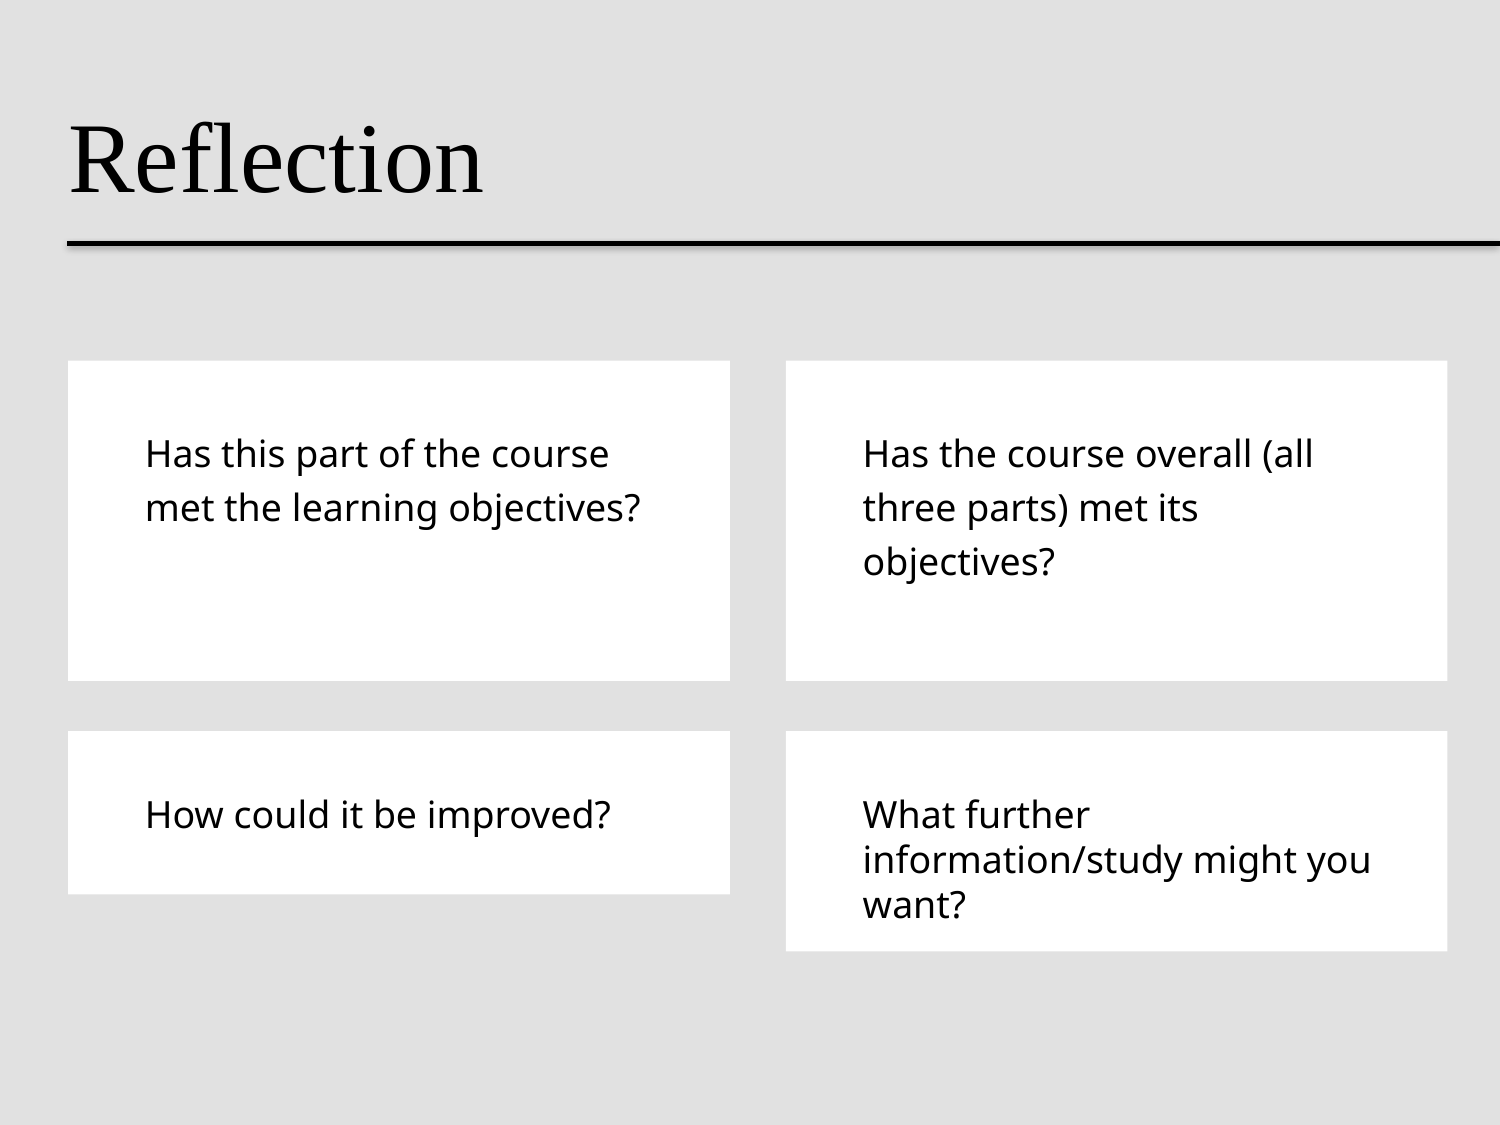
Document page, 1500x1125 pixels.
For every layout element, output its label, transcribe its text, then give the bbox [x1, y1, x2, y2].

list How could it be improved? [68, 731, 730, 895]
text_box Reflection [53, 19, 1448, 308]
list Has the course overall (all three parts) met its objectives? [785, 360, 1448, 681]
list What further information/study might you want? [785, 731, 1448, 952]
list Has this part of the course met the learning objectives? [68, 360, 730, 681]
